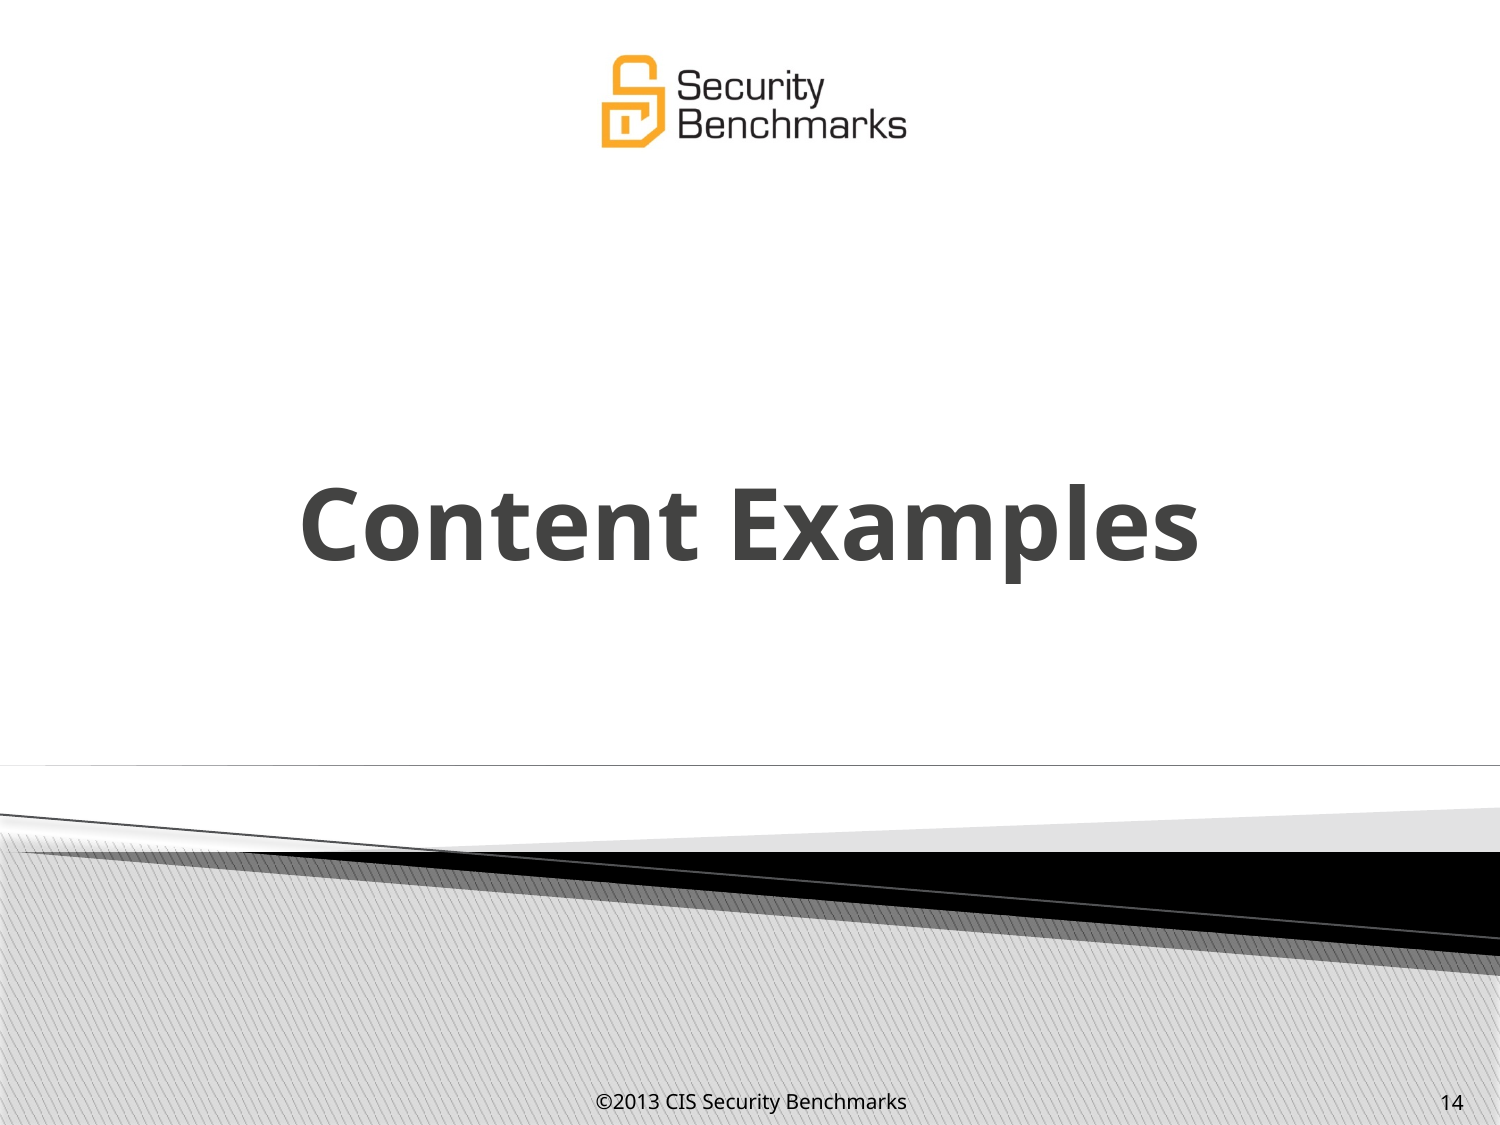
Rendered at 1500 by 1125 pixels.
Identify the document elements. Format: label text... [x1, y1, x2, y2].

picture [6, 852, 1500, 976]
subtitle [112, 592, 1388, 790]
title Content Examples [112, 287, 1388, 588]
footer ©2013 CIS Security Benchmarks [508, 1064, 1000, 1125]
slide_number 14 [1418, 1065, 1479, 1125]
picture [597, 50, 910, 154]
